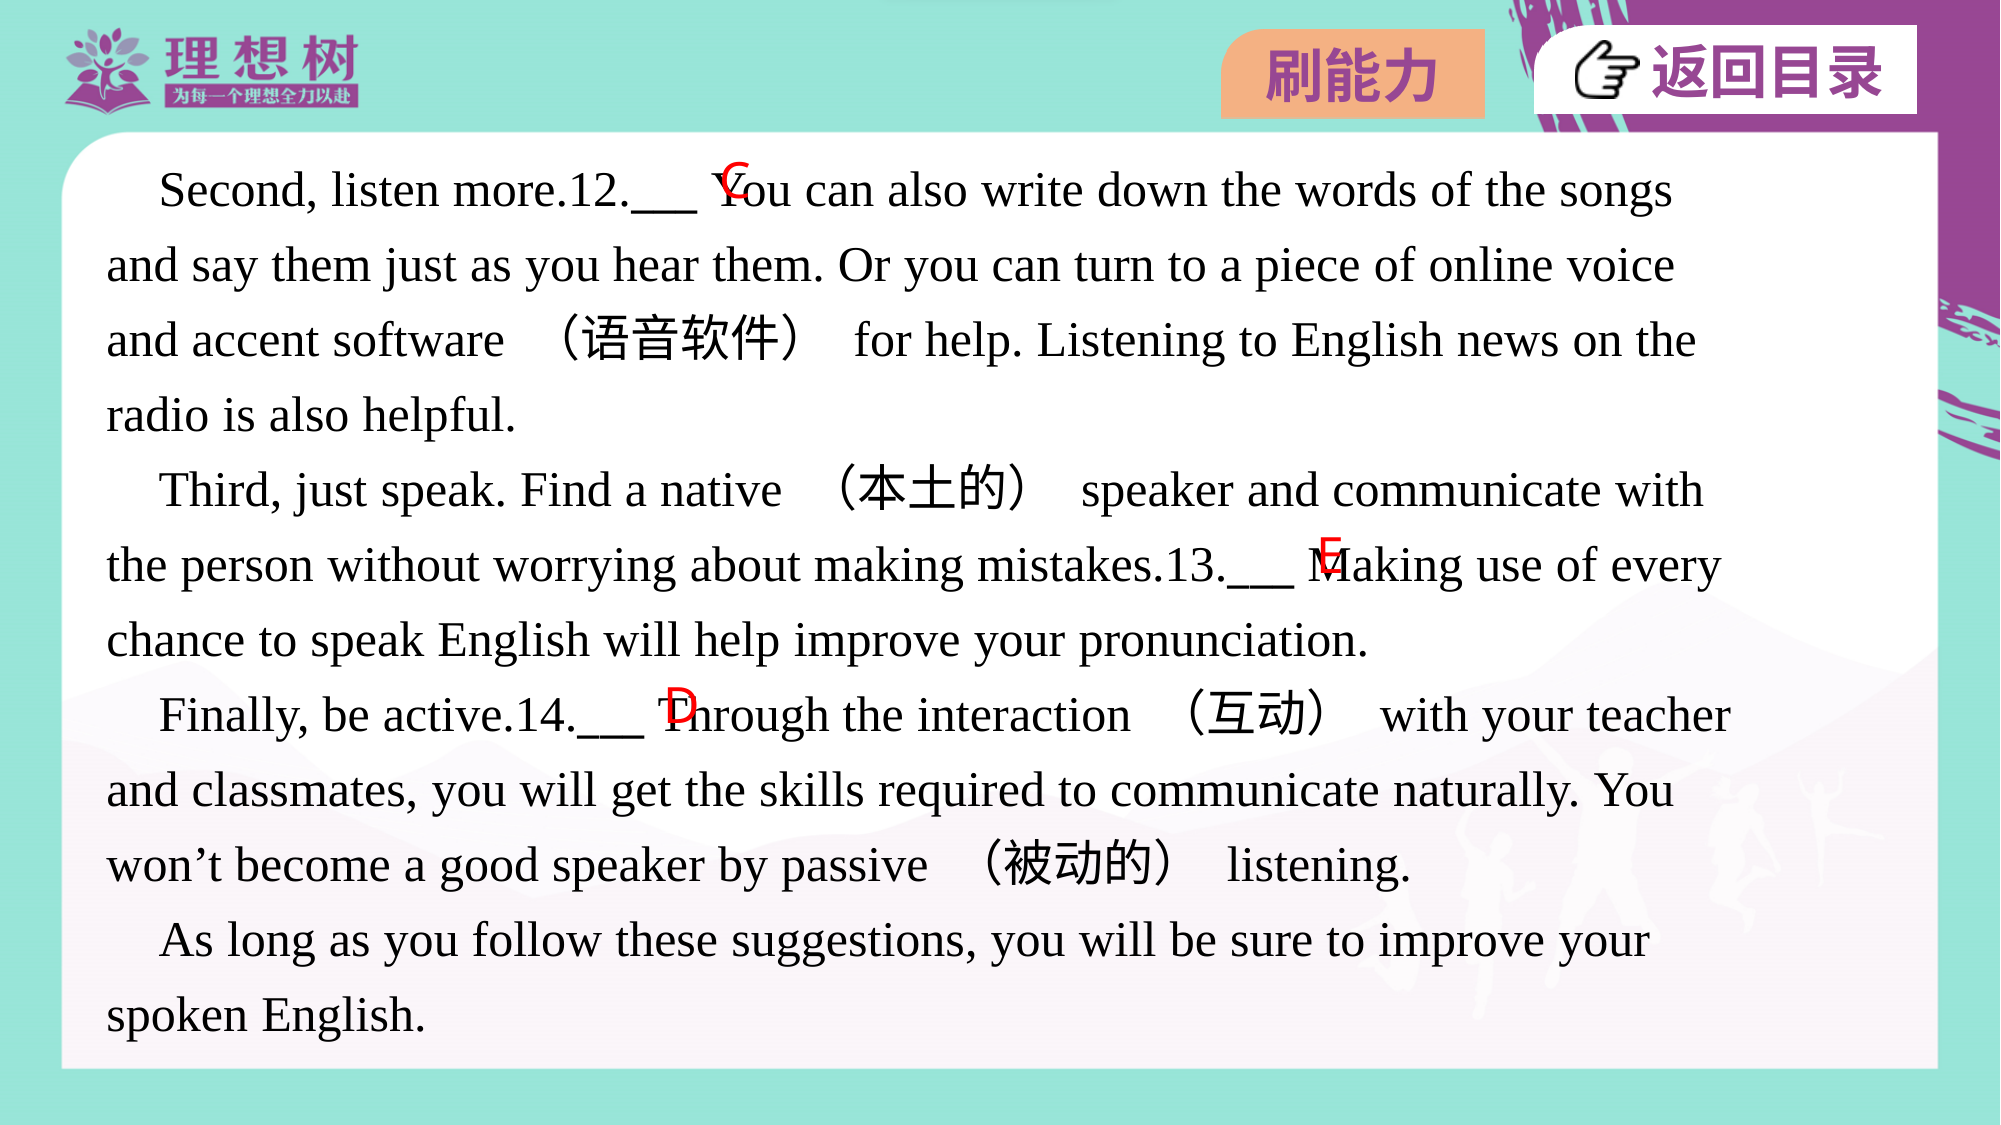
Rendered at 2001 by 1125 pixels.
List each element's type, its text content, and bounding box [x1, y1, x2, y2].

picture [0, 0, 2000, 1125]
text_box Second, listen more.12.___ You can also write down the words of the songs and say them just as you hear them. Or you can turn to a piece of online voice and accent software （语音软件） for help. Listening to English news on the radio is also helpful. Third, just speak. Find a native （本土的） speaker and communicate with the person without worrying about making mistakes.13.___ Making use of every chance to speak English will help improve your pronunciation. Finally, be active.14.___ Through the interaction （互动） with your teacher and classmates, you will get the skills required to communicate naturally. You won’t become a good speaker by passive （被动的） listening. As long as you follow these suggestions, you will be sure to improve your spoken English. [106, 141, 1895, 1042]
text_box E [1299, 512, 1361, 584]
text_box D [650, 662, 713, 734]
text_box C [704, 137, 766, 209]
